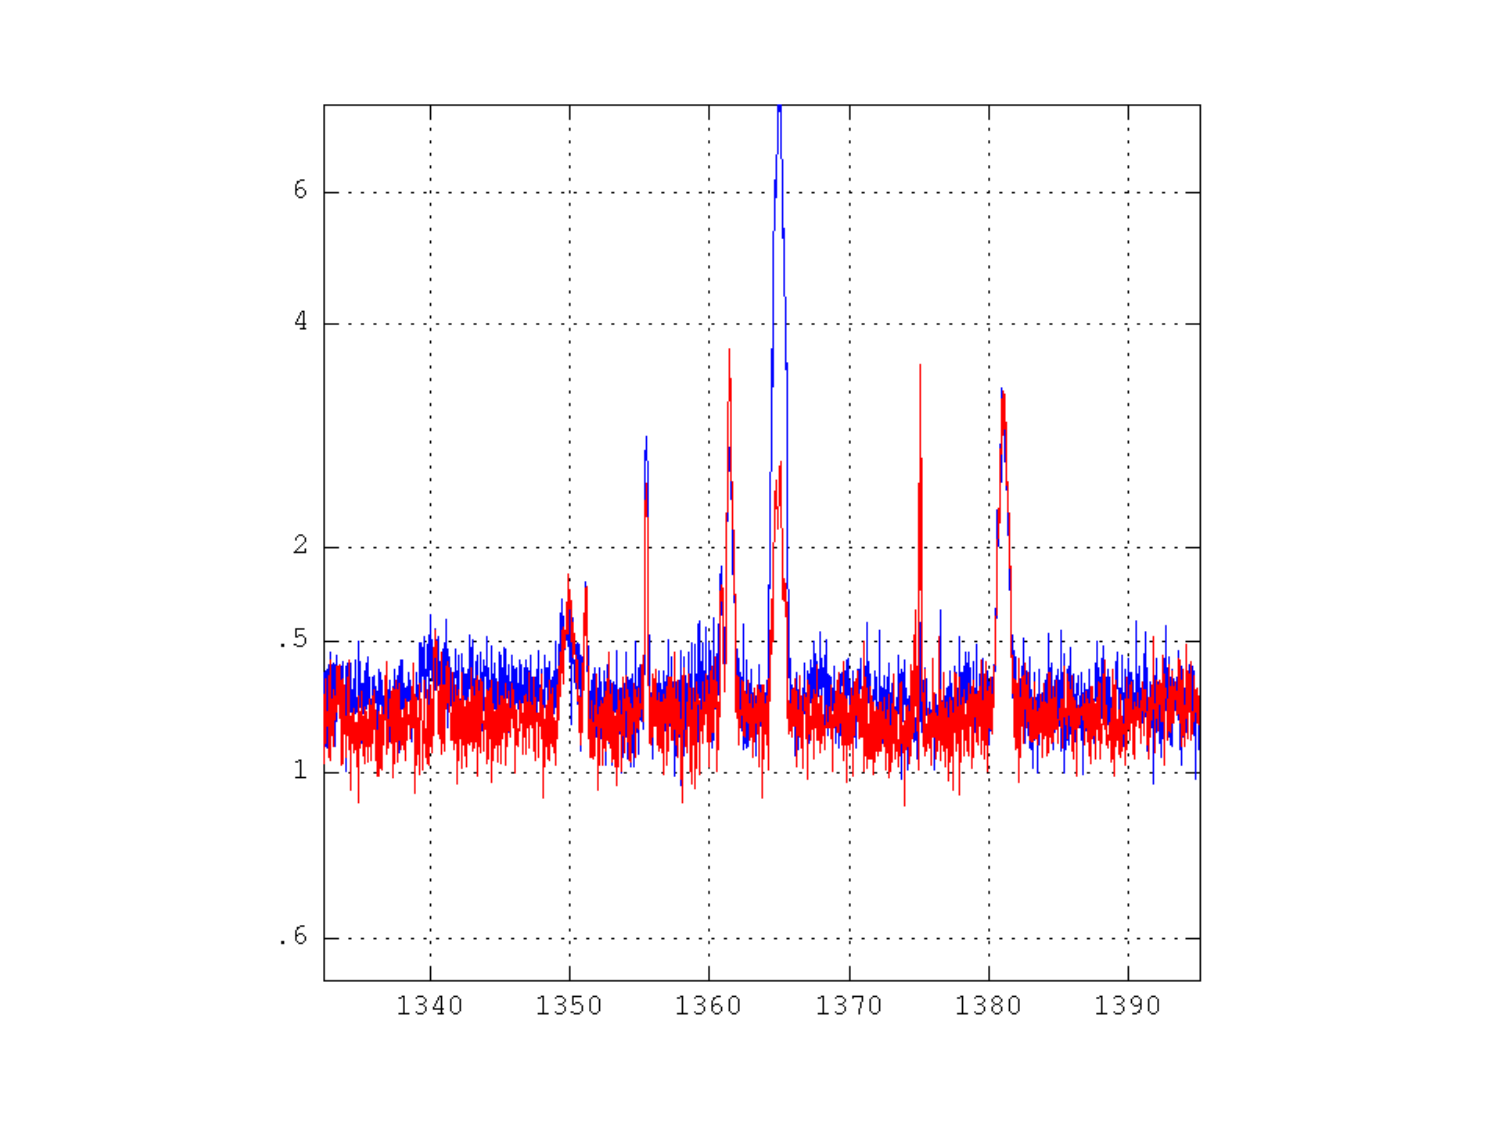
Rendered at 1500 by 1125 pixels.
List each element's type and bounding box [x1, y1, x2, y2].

picture [272, 78, 1228, 1047]
